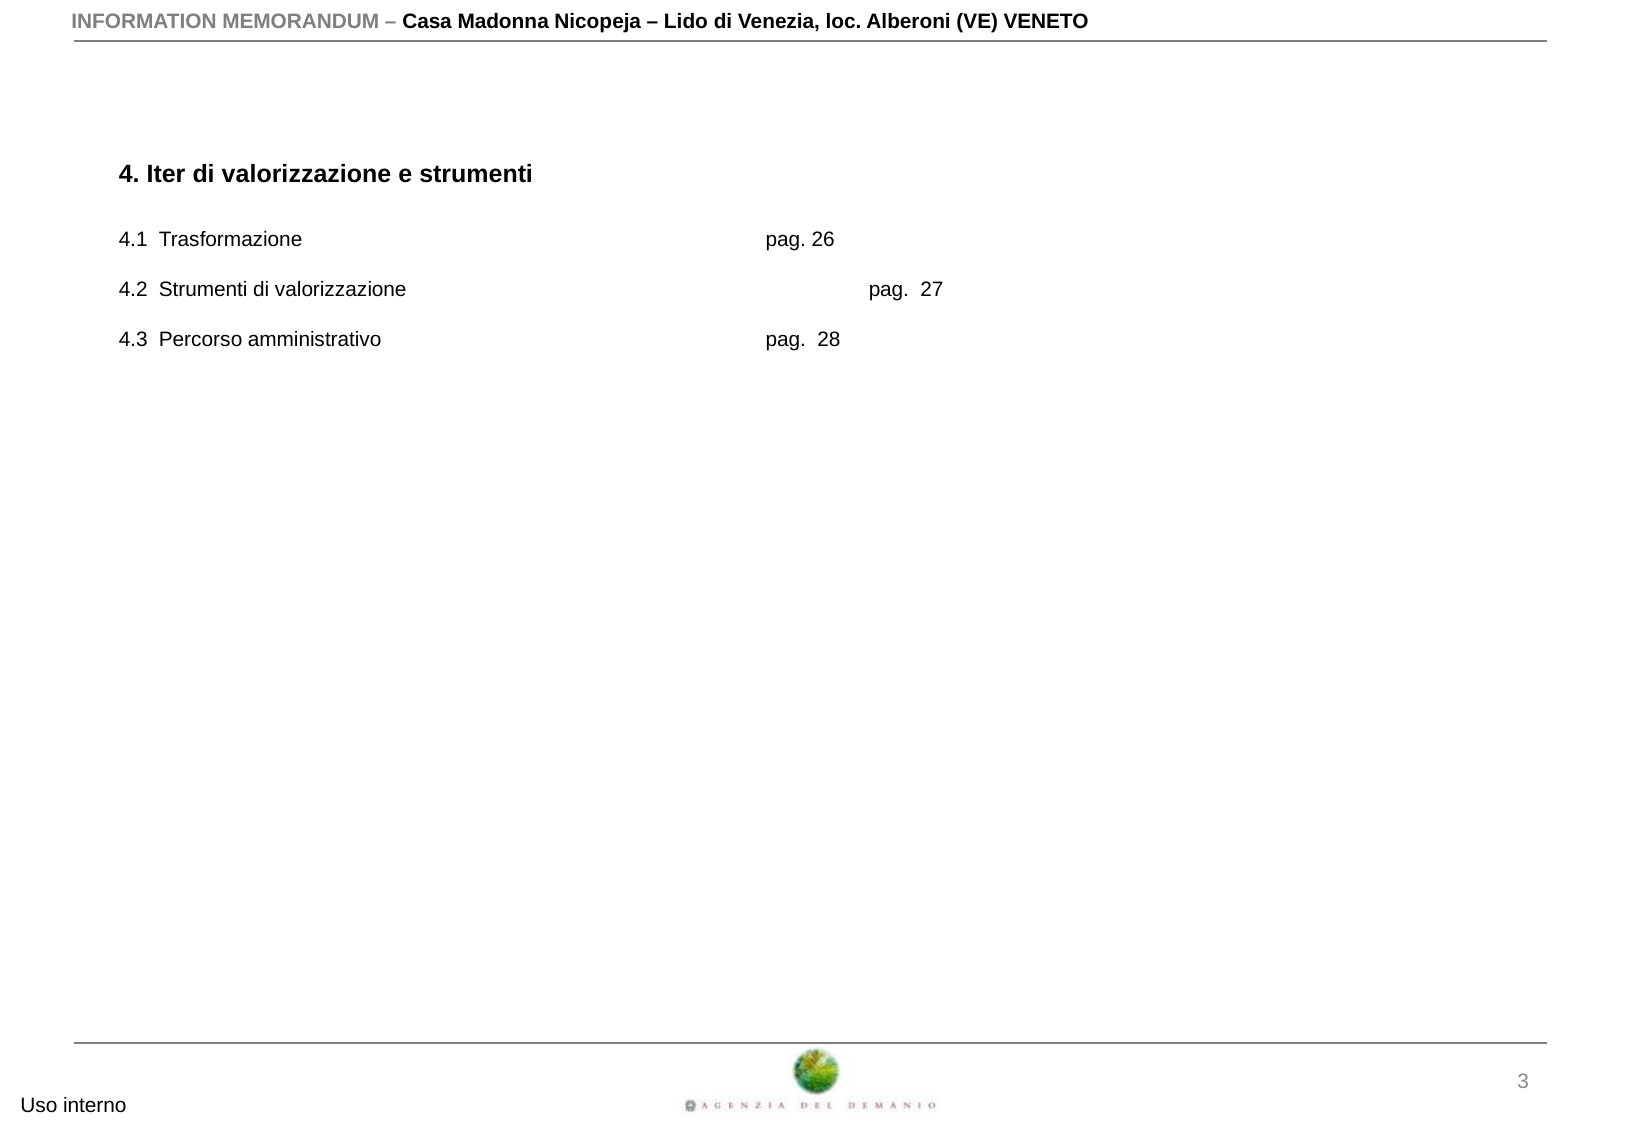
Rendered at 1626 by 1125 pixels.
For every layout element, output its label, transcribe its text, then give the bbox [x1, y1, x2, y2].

text_box 4. Iter di valorizzazione e strumenti 4.1 Trasformazione pag. 26 4.2 Strumenti di valorizzazione pag. 27 4.3 Percorso amministrativo pag. 28 [103, 107, 1522, 540]
picture [676, 1044, 944, 1118]
slide_number 3 [1164, 1049, 1544, 1110]
